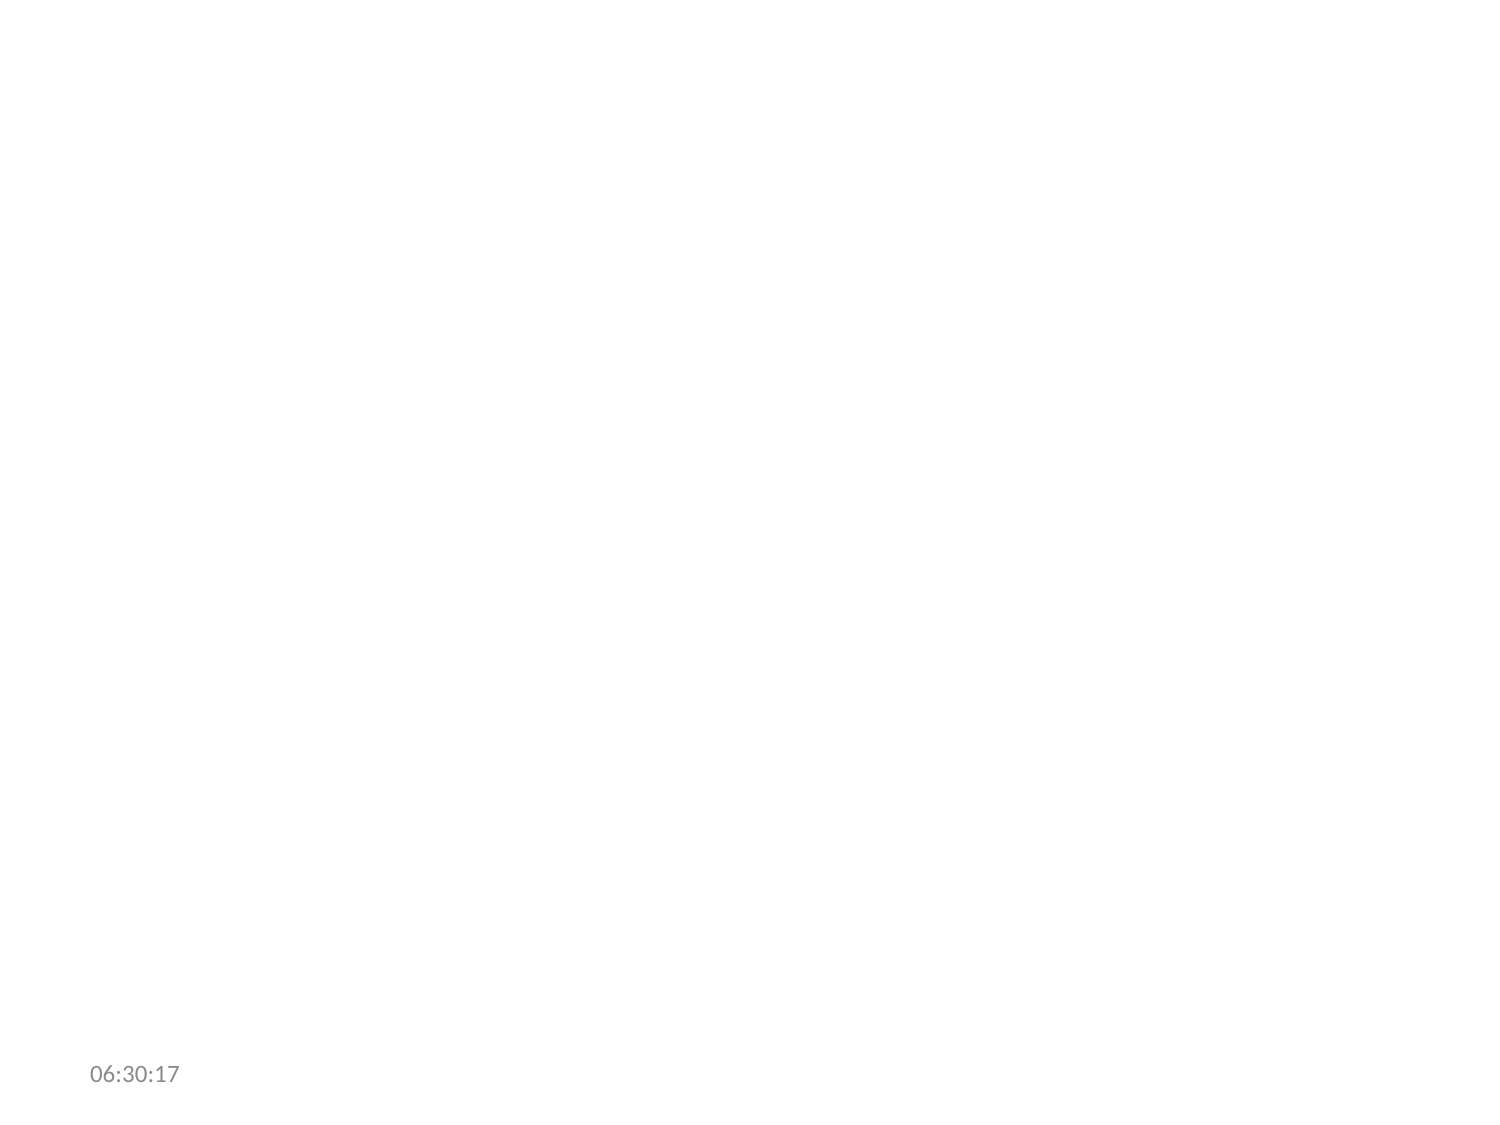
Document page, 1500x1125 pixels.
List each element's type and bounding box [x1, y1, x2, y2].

slide_number [75, 1042, 425, 1103]
